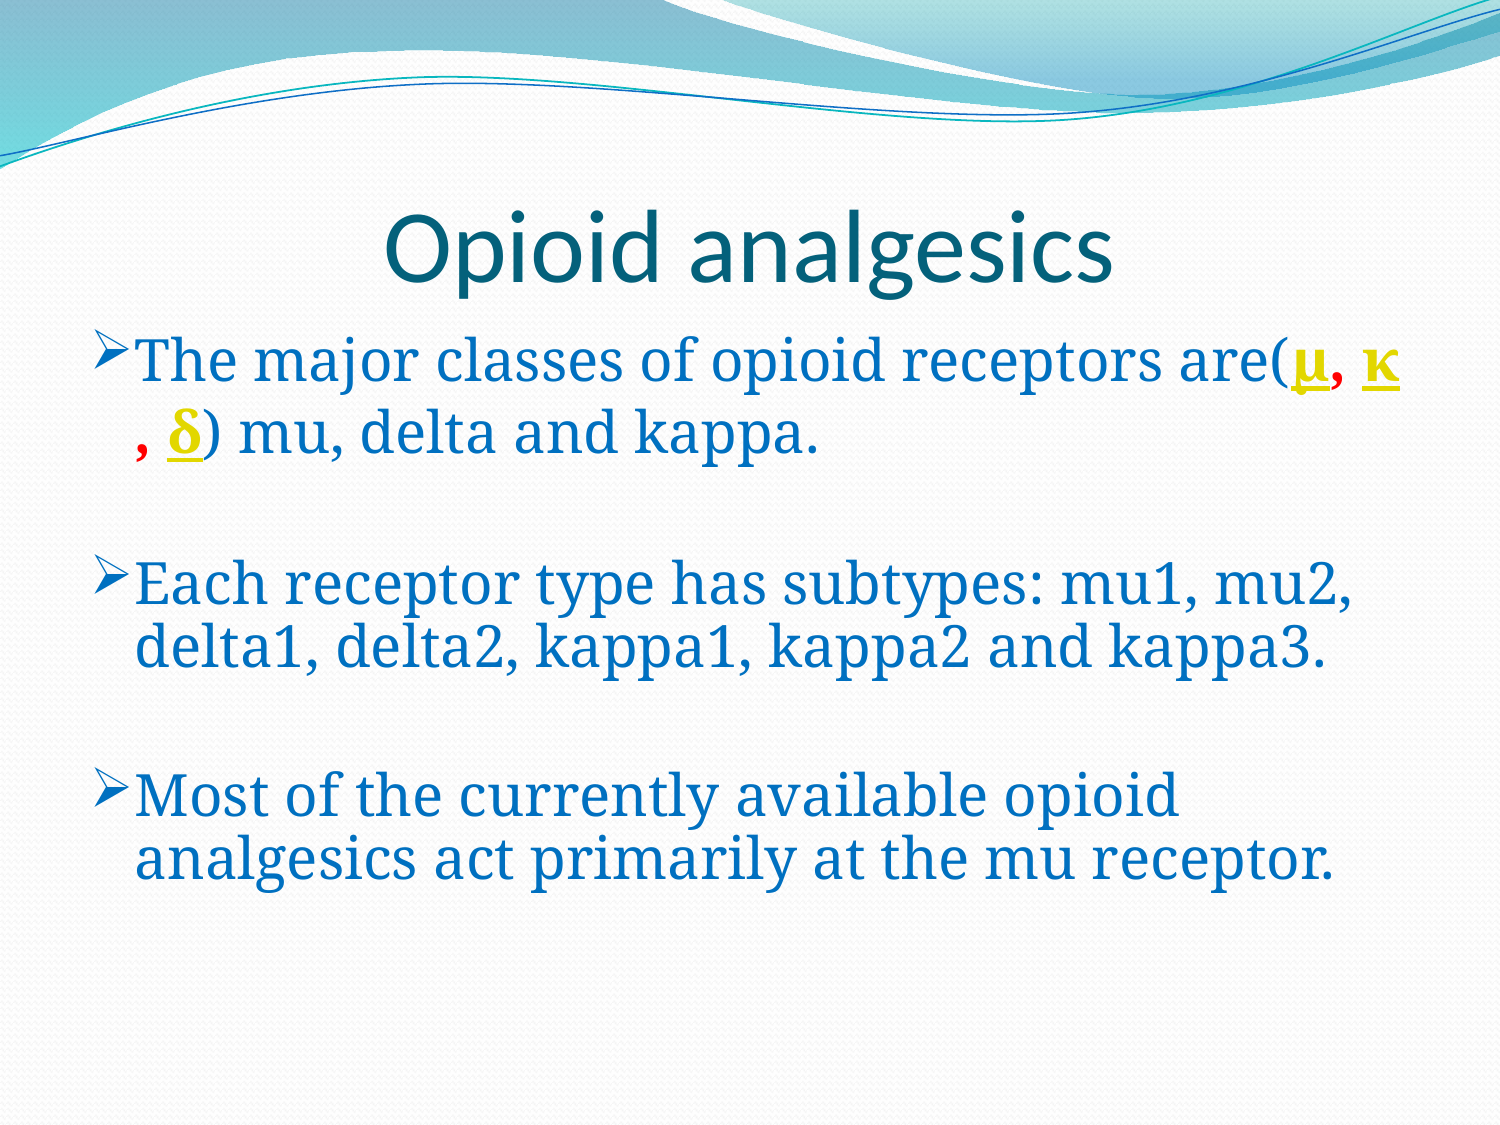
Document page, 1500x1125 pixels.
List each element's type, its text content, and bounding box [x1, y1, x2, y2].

list The major classes of opioid receptors are(μ, κ, δ) mu, delta and kappa. Each receptor type has subtypes: mu1, mu2, delta1, delta2, kappa1, kappa2 and kappa3. Most of the currently available opioid analgesics act primarily at the mu receptor. [75, 317, 1425, 1038]
title Opioid analgesics [75, 115, 1425, 303]
